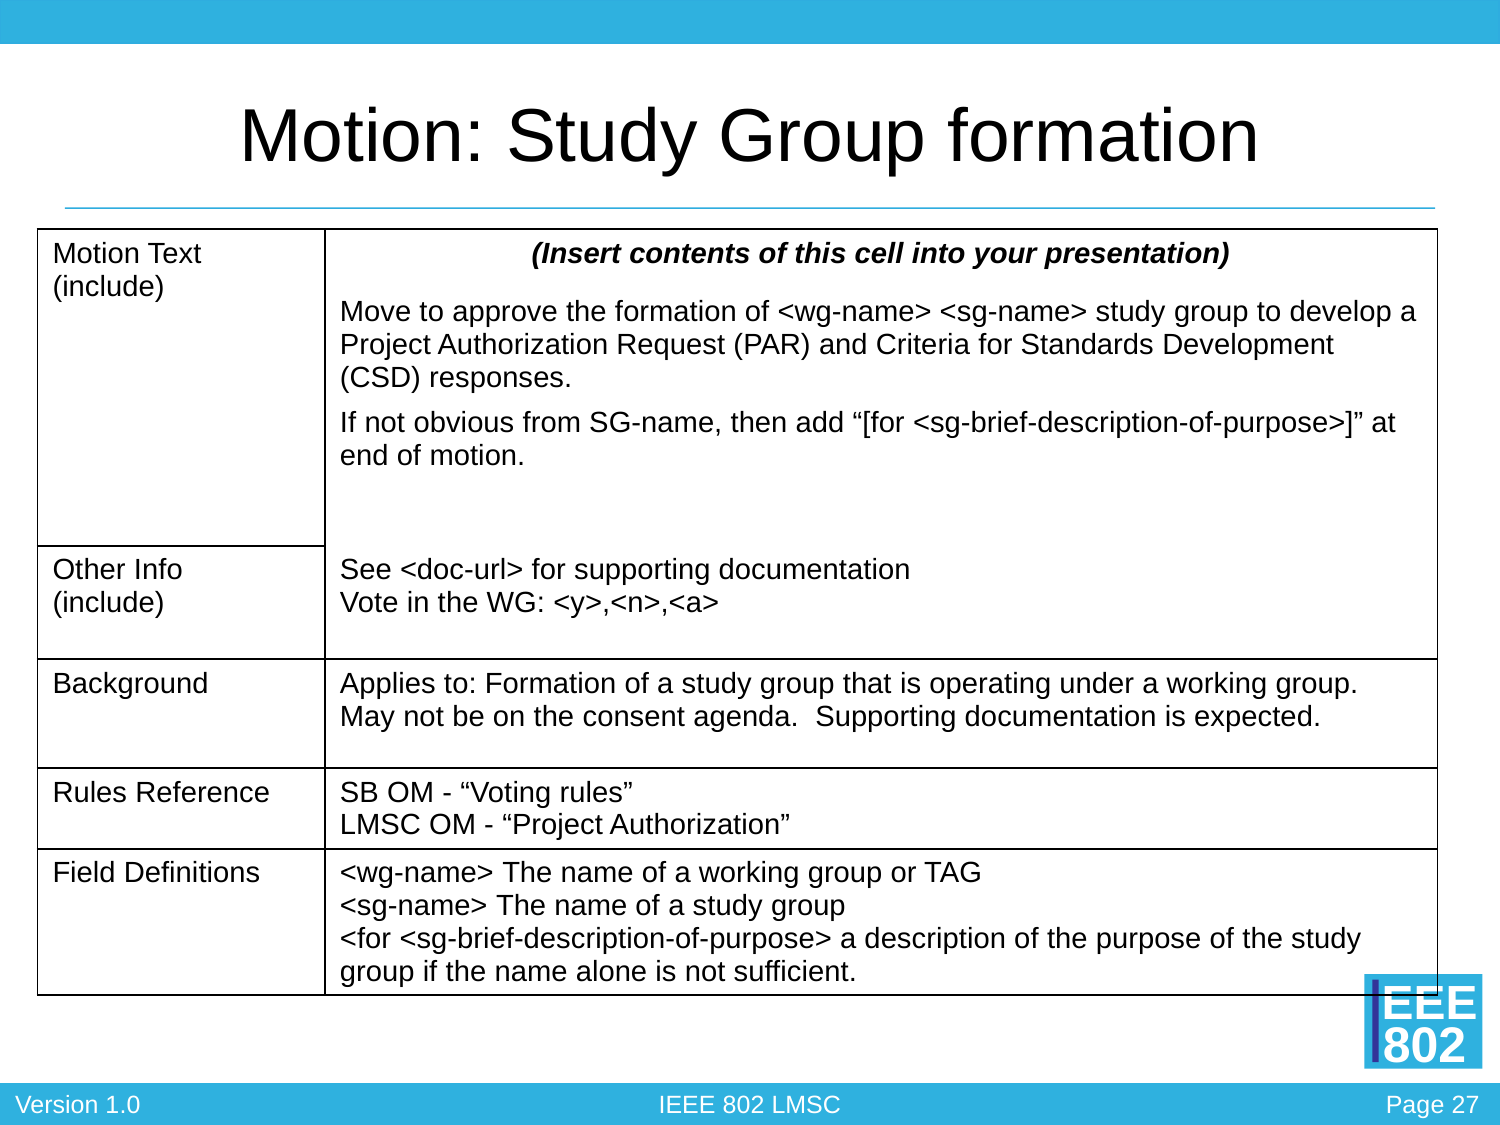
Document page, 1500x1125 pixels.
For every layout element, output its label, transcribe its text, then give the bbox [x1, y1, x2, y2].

table_cell Move to approve the formation of <wg-name> <sg-name> study group to develop a Project Authorization Request (PAR) and Criteria for Standards Development (CSD) responses. If not obvious from SG-name, then add “[for <sg-brief-description-of-purpose>]” at end of motion. [326, 287, 1437, 546]
table_cell Applies to: Formation of a study group that is operating under a working group. May not be on the consent agenda. Supporting documentation is expected. [326, 660, 1437, 767]
table_cell Rules Reference [38, 769, 324, 848]
table_header (Insert contents of this cell into your presentation) [326, 230, 1437, 287]
table_cell Background [38, 660, 324, 767]
table_cell Other Info (include) [38, 547, 324, 658]
table_header Motion Text (include) [38, 230, 324, 545]
table_cell Field Definitions [38, 850, 324, 994]
title Motion: Study Group formation [75, 66, 1425, 197]
table_cell SB OM - “Voting rules” LMSC OM - “Project Authorization” [326, 769, 1437, 848]
table_cell See <doc-url> for supporting documentation Vote in the WG: <y>,<n>,<a> [326, 546, 1437, 658]
table_cell <wg-name> The name of a working group or TAG <sg-name> The name of a study group <for <sg-brief-description-of-purpose> a description of the purpose of the study group if the name alone is not sufficient. [326, 850, 1437, 994]
